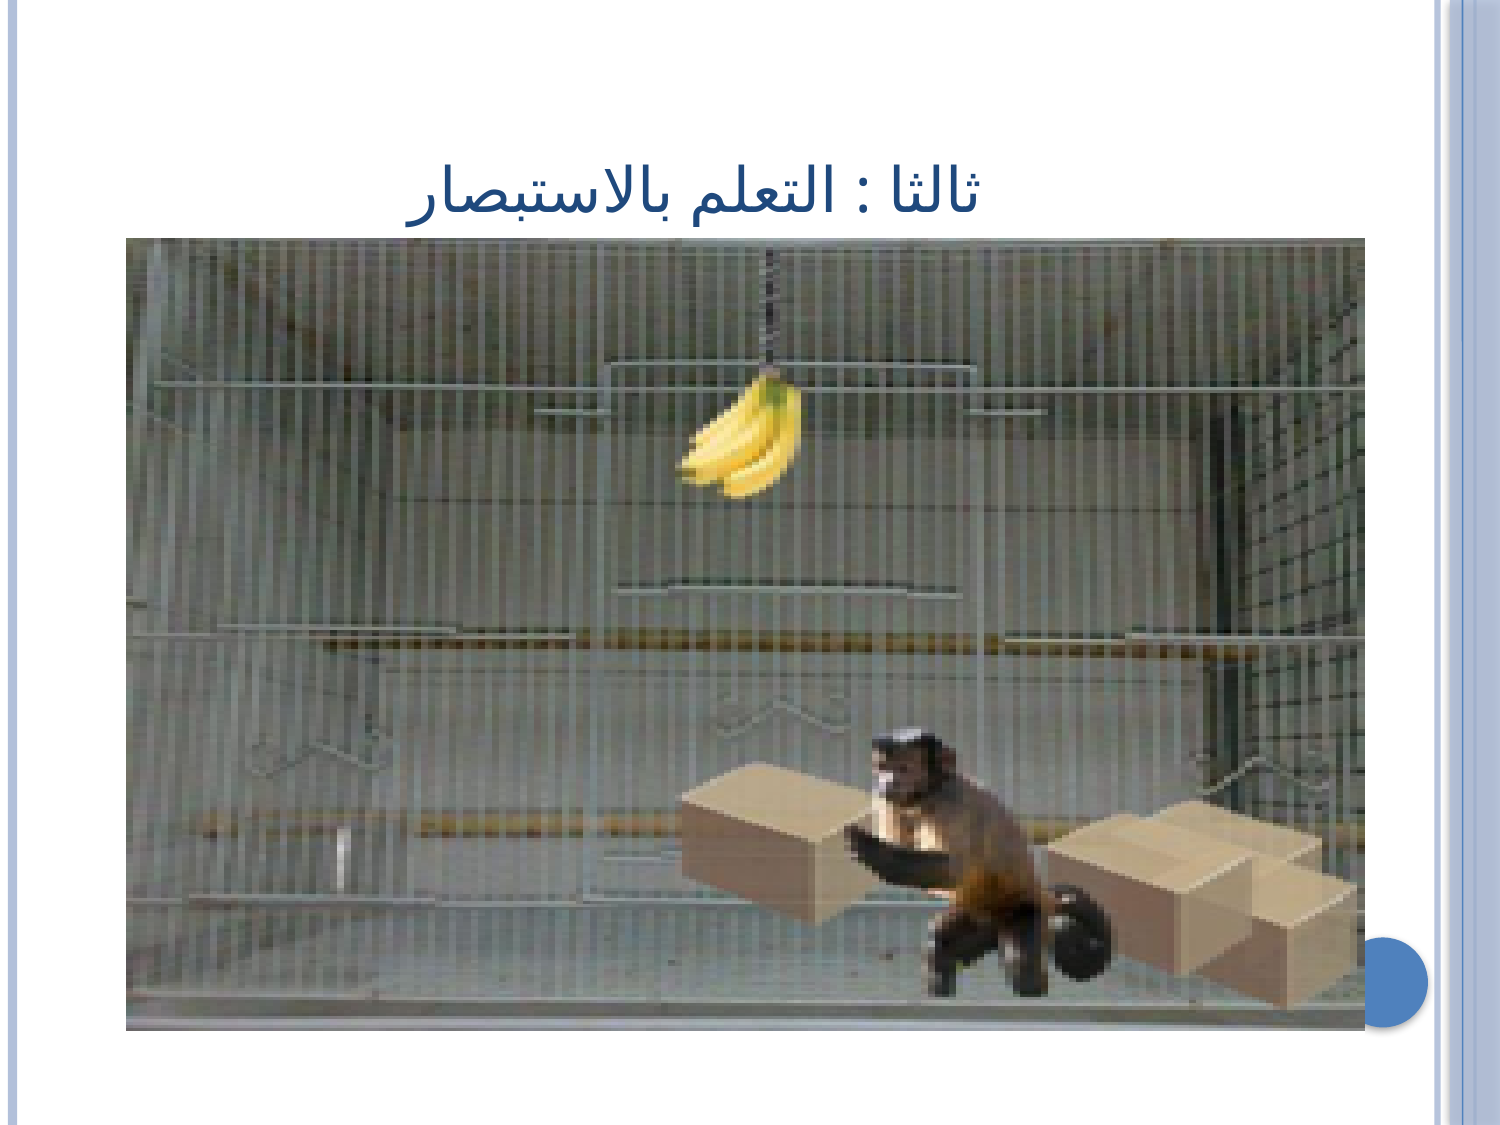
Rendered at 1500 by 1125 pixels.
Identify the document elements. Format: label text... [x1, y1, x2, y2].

title ثالثا : التعلم بالاستبصار [75, 45, 1300, 233]
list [111, 231, 1365, 1036]
